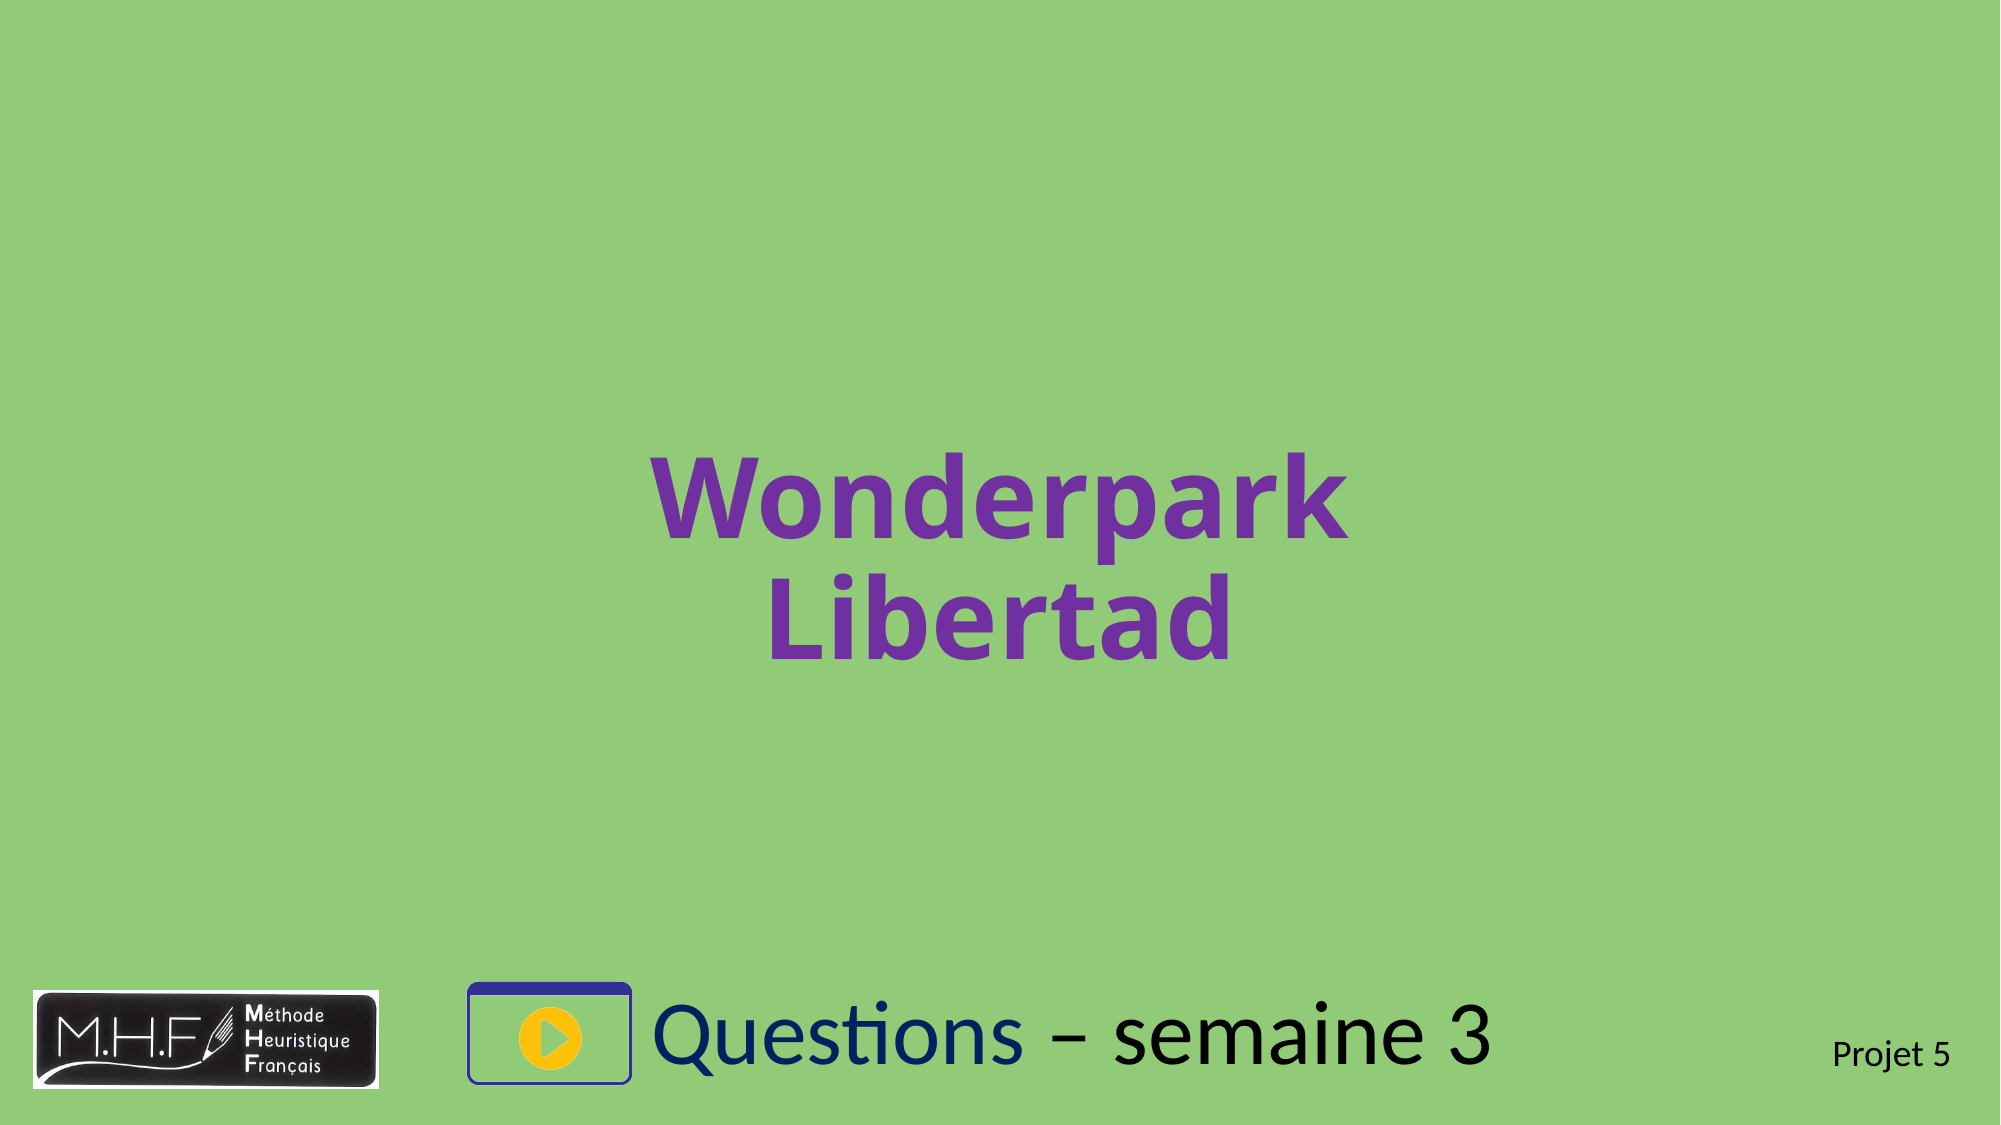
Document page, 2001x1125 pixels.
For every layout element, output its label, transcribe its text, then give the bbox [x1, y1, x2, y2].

picture [33, 990, 379, 1089]
picture [463, 977, 638, 1089]
text_box Projet 5 [1362, 1021, 1967, 1082]
title Wonderpark Libertad [249, 325, 1750, 800]
subtitle Questions – semaine 3 [249, 978, 1750, 1102]
